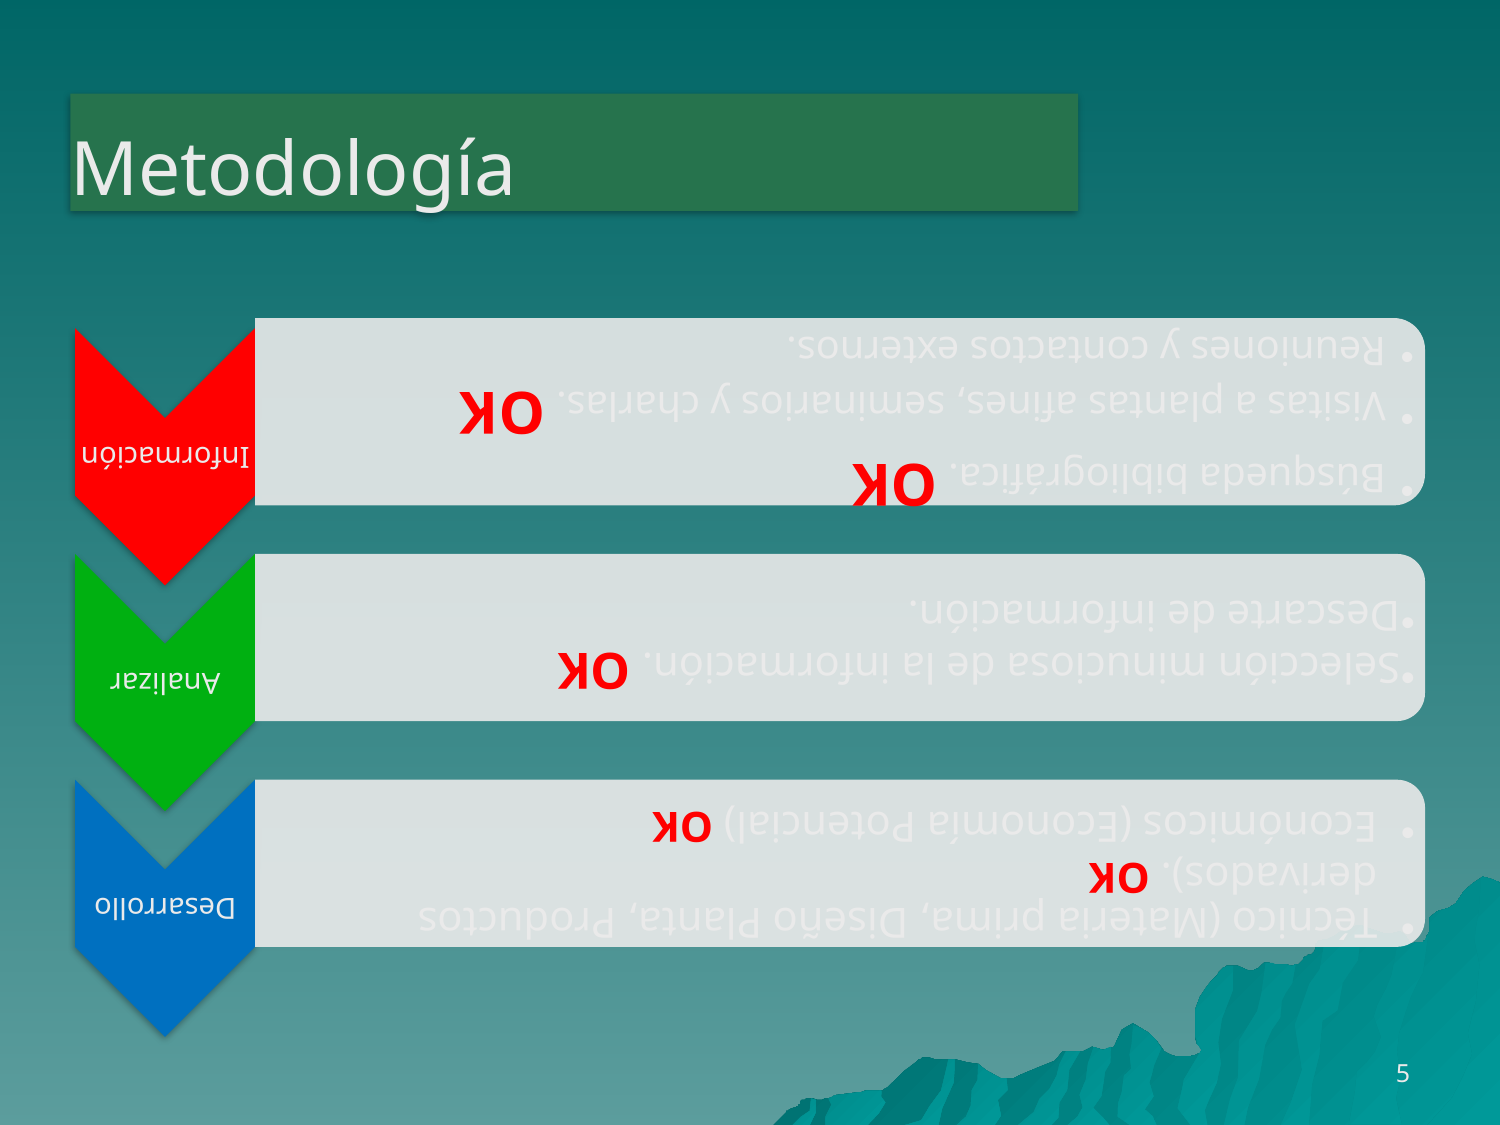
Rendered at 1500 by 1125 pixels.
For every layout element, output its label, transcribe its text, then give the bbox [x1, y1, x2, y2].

slide_number 5 [1074, 1044, 1426, 1100]
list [74, 317, 1426, 1038]
text_box Metodología [70, 93, 1079, 211]
